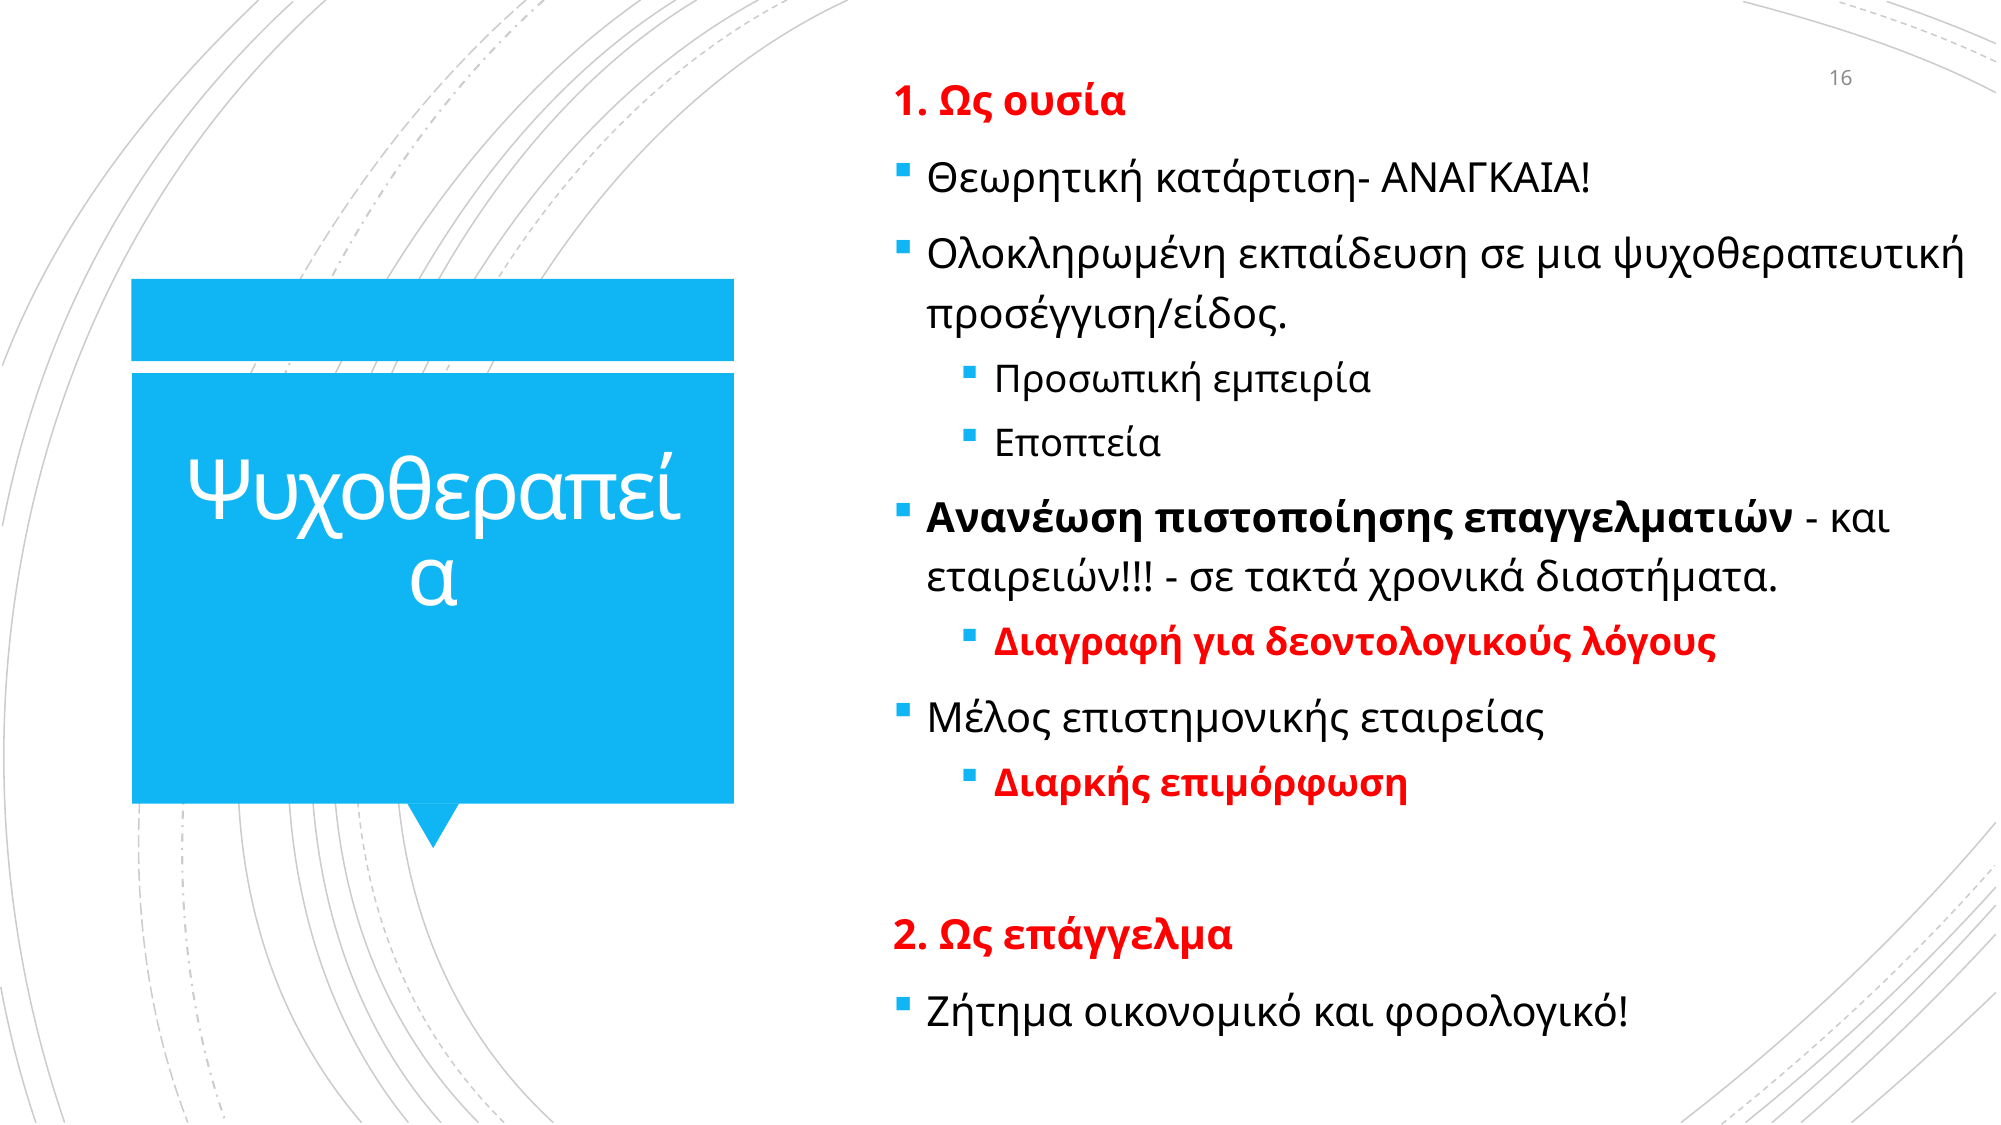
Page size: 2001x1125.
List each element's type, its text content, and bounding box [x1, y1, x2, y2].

title Ψυχοθεραπεία [145, 385, 720, 789]
slide_number 16 [1717, 52, 1868, 105]
list 1. Ως ουσία Θεωρητική κατάρτιση- ΑΝΑΓΚΑΙΑ! Ολοκληρωμένη εκπαίδευση σε μια ψυχοθεραπευτική προσέγγιση/είδος. Προσωπική εμπειρία Εποπτεία Ανανέωση πιστοποίησης επαγγελματιών - και εταιρειών!!! - σε τακτά χρονικά διαστήματα. Διαγραφή για δεοντολογικούς λόγους Μέλος επιστημονικής εταιρείας Διαρκής επιμόρφωση 2. Ως επάγγελμα Ζήτημα οικονομικό και φορολογικό! [877, 52, 1988, 1046]
